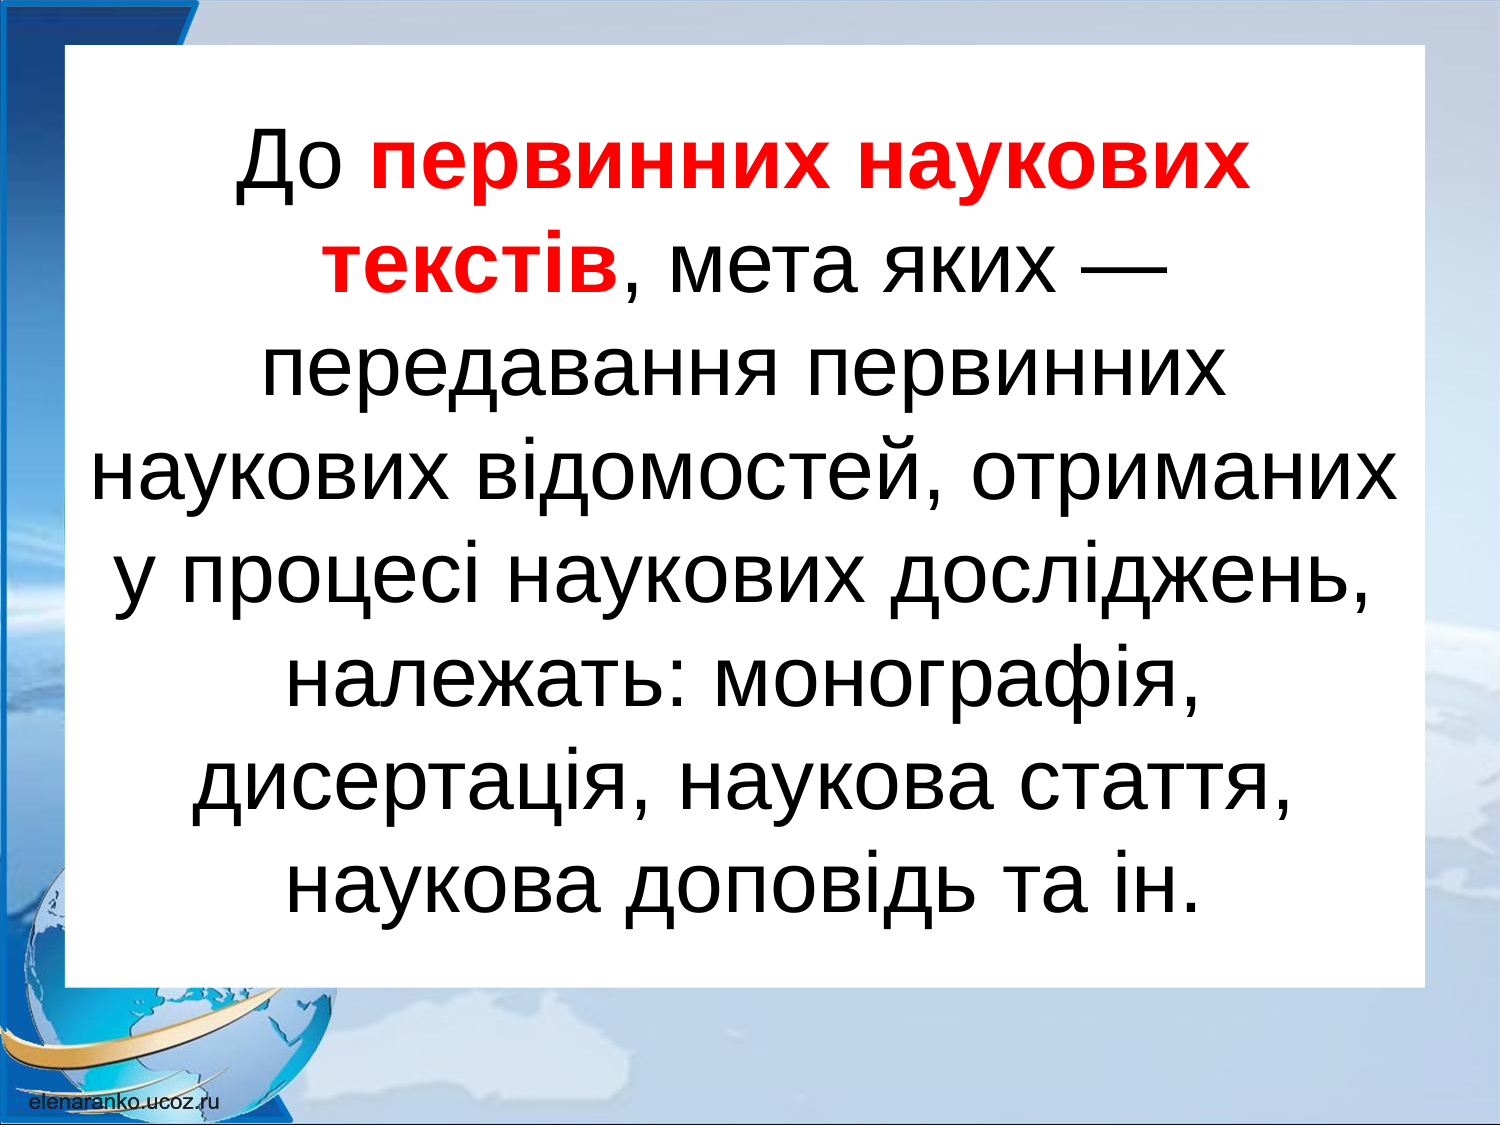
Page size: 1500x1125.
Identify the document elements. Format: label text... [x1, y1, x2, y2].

picture [0, 0, 1500, 1125]
title До первинних наукових текстів, мета яких — передавання первинних наукових відомостей, отриманих у процесі наукових досліджень, належать: монографія, дисертація, наукова стаття, наукова доповідь та ін. [64, 45, 1425, 988]
